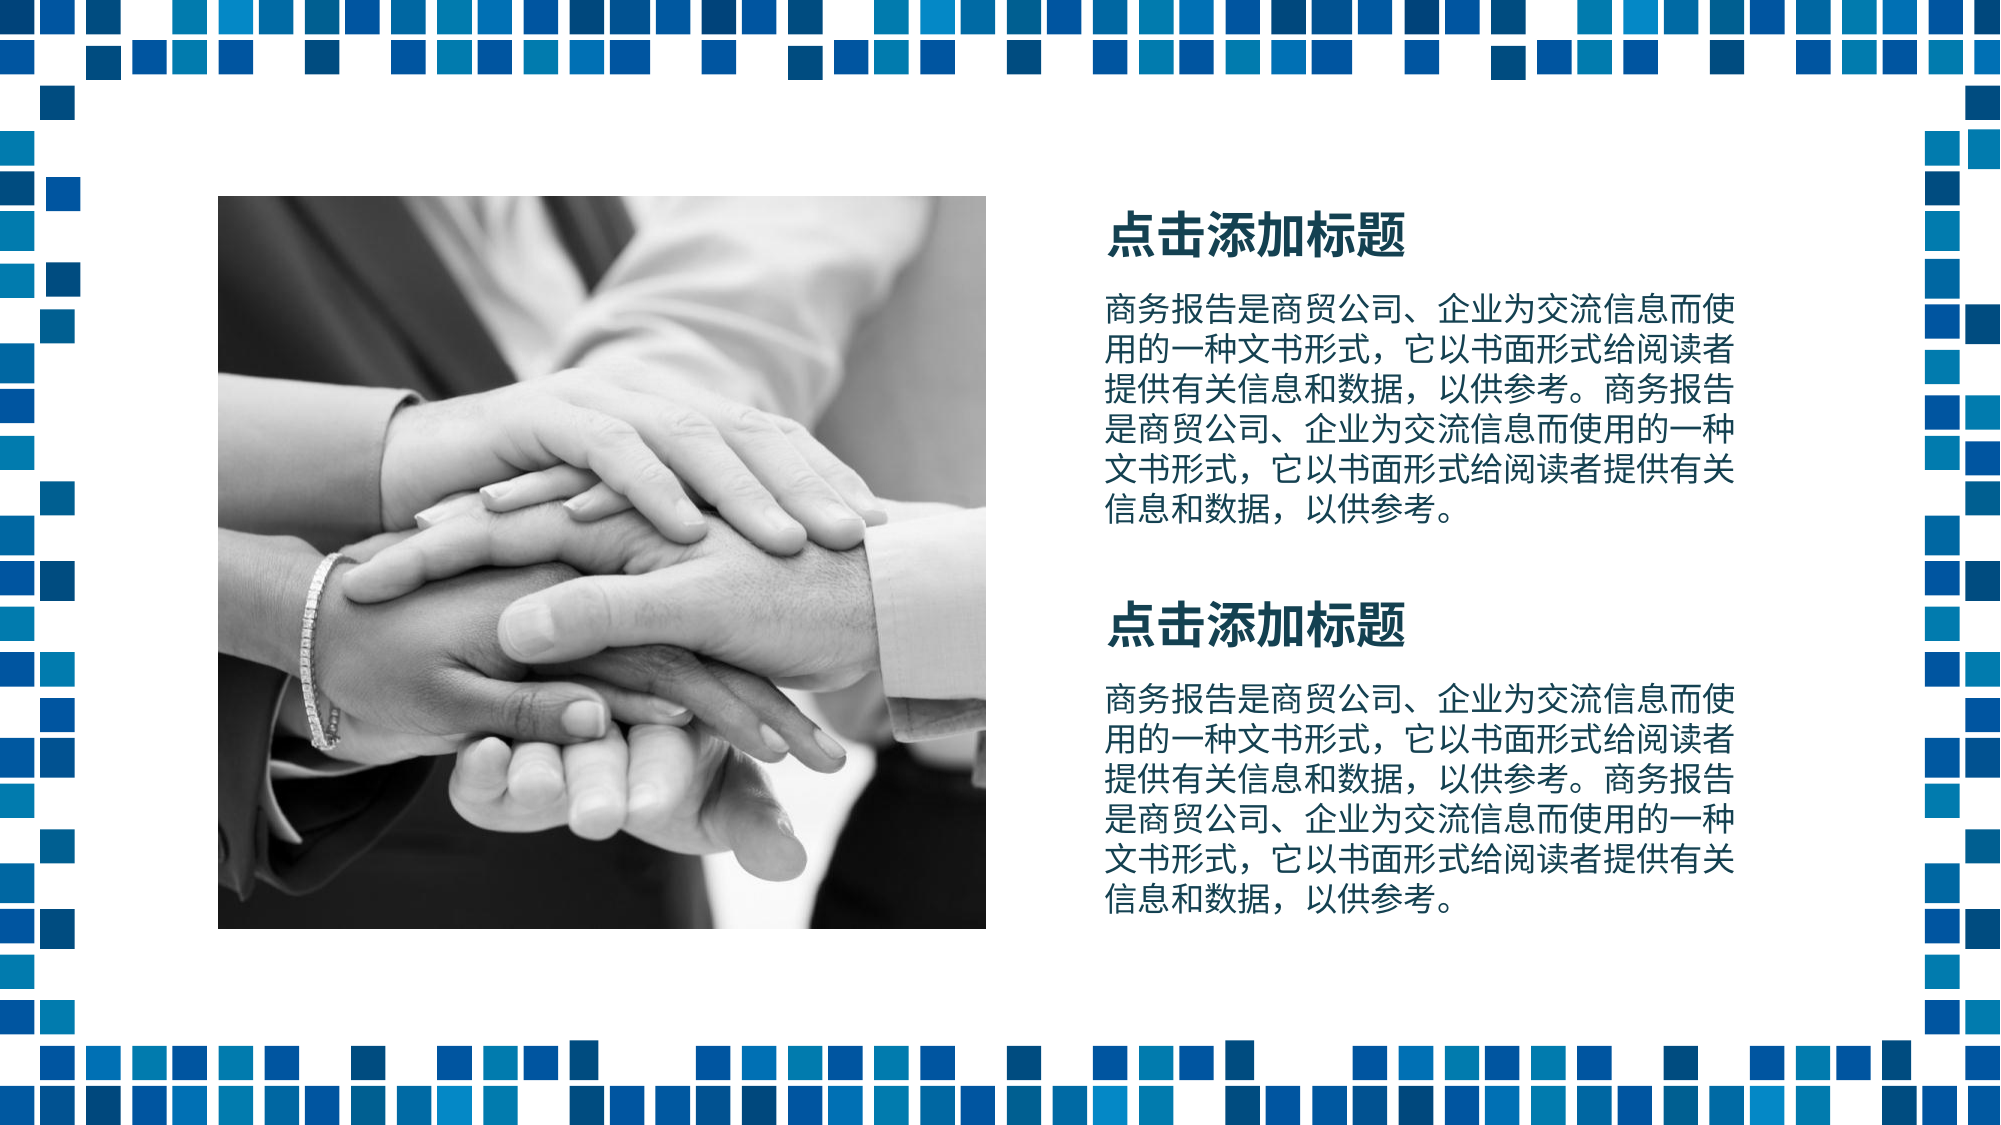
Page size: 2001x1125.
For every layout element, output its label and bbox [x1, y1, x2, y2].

text_box [1965, 1045, 2000, 1081]
text_box [1924, 606, 1960, 641]
text_box [1444, 1045, 1480, 1081]
text_box [1444, 1085, 1480, 1125]
text_box [1924, 435, 1960, 470]
text_box [40, 1045, 75, 1081]
text_box [218, 1045, 254, 1081]
text_box [1357, 0, 1393, 35]
text_box [1491, 0, 1526, 35]
text_box [1965, 441, 2000, 476]
text_box [132, 1085, 167, 1125]
text_box [960, 1085, 995, 1125]
text_box [1882, 40, 1917, 75]
text_box [40, 1000, 75, 1035]
text_box [1922, 1085, 1957, 1125]
text_box [1882, 1040, 1912, 1081]
text_box [1091, 586, 1422, 662]
text_box [40, 561, 75, 601]
text_box [741, 1045, 777, 1081]
text_box [477, 40, 512, 75]
text_box [828, 1045, 863, 1081]
text_box [1836, 1045, 1871, 1081]
text_box [523, 0, 559, 35]
text_box [1537, 40, 1572, 75]
text_box [258, 0, 294, 35]
text_box [172, 1045, 207, 1081]
text_box [1925, 171, 1960, 206]
text_box [609, 40, 651, 75]
text_box [1225, 0, 1260, 35]
text_box [1924, 652, 1960, 687]
text_box [788, 45, 823, 80]
text_box [1924, 561, 1960, 596]
text_box [1663, 1085, 1698, 1125]
text_box [1796, 0, 1831, 35]
text_box [1974, 0, 2000, 35]
text_box [132, 40, 167, 75]
text_box [477, 0, 512, 35]
text_box [0, 954, 35, 989]
text_box [1179, 40, 1214, 75]
text_box [437, 0, 472, 35]
text_box [264, 1085, 300, 1125]
text_box [40, 698, 75, 733]
text_box [351, 1085, 386, 1125]
text_box [0, 211, 35, 251]
text_box [1225, 1040, 1255, 1081]
text_box [1139, 0, 1174, 35]
text_box [1928, 0, 1963, 35]
text_box [920, 40, 955, 75]
text_box [1006, 40, 1042, 75]
text_box [1225, 1085, 1260, 1125]
text_box [0, 863, 35, 904]
text_box [86, 45, 121, 80]
text_box [1925, 211, 1960, 251]
text_box [1092, 40, 1128, 75]
text_box [351, 1045, 386, 1081]
text_box [1139, 40, 1174, 75]
picture [218, 196, 987, 929]
text_box [523, 40, 559, 75]
text_box [1965, 561, 2000, 601]
text_box [172, 40, 207, 75]
text_box [1924, 349, 1960, 385]
text_box [695, 1085, 731, 1125]
text_box [264, 1045, 300, 1081]
text_box [1491, 45, 1526, 80]
text_box [1092, 1045, 1128, 1081]
text_box [1139, 1085, 1174, 1125]
text_box [1842, 0, 1877, 35]
text_box [1965, 698, 2000, 733]
text_box [1006, 0, 1042, 35]
text_box [0, 1085, 35, 1125]
text_box [701, 40, 737, 75]
text_box [1965, 481, 2000, 516]
text_box [0, 171, 35, 206]
text_box [1924, 954, 1960, 989]
text_box [1965, 909, 2000, 949]
text_box [0, 783, 35, 818]
text_box [1709, 1085, 1744, 1125]
text_box [0, 343, 35, 384]
text_box [132, 1045, 167, 1081]
text_box [920, 0, 955, 35]
text_box [218, 0, 254, 35]
text_box [960, 0, 996, 35]
text_box [1046, 0, 1082, 35]
text_box [1663, 0, 1699, 35]
text_box [345, 0, 380, 35]
text_box [1663, 1045, 1698, 1081]
text_box [569, 40, 605, 75]
text_box [1965, 395, 2000, 430]
text_box [788, 1085, 823, 1125]
text_box [1265, 1085, 1301, 1125]
text_box [1924, 515, 1960, 556]
text_box [0, 1000, 35, 1035]
text_box [1924, 131, 1960, 166]
text_box [0, 435, 35, 470]
text_box [437, 40, 472, 75]
text_box [1928, 40, 1963, 75]
text_box [0, 737, 35, 778]
text_box [741, 0, 777, 35]
text_box [0, 263, 35, 298]
text_box [1311, 40, 1353, 75]
text_box [40, 85, 75, 120]
text_box [1531, 1085, 1566, 1125]
text_box [523, 1045, 559, 1081]
text_box [609, 1085, 645, 1125]
text_box [1974, 40, 2000, 75]
text_box [1968, 129, 2000, 170]
text_box [218, 40, 254, 75]
text_box [172, 1085, 207, 1125]
text_box [437, 1085, 472, 1125]
text_box [86, 0, 121, 35]
text_box [1271, 0, 1306, 35]
text_box [0, 515, 35, 556]
text_box [304, 40, 340, 75]
text_box [0, 388, 35, 424]
text_box [483, 1045, 518, 1081]
text_box [1445, 0, 1480, 35]
text_box [1795, 1085, 1831, 1125]
text_box [695, 1045, 731, 1081]
text_box [1352, 1045, 1388, 1081]
text_box [1052, 1085, 1088, 1125]
text_box [1577, 1085, 1612, 1125]
text_box [40, 829, 75, 864]
text_box [1749, 1045, 1785, 1081]
text_box [46, 262, 81, 297]
text_box [304, 0, 340, 35]
text_box [1709, 0, 1745, 35]
text_box [0, 908, 35, 944]
text_box [1271, 40, 1306, 75]
text_box [40, 652, 75, 687]
text_box [304, 1085, 340, 1125]
text_box [655, 1085, 691, 1125]
text_box [1006, 1045, 1042, 1081]
text_box [86, 1045, 121, 1081]
text_box [1311, 0, 1353, 35]
text_box [0, 40, 35, 75]
text_box [0, 652, 35, 687]
text_box [1965, 737, 2000, 778]
text_box [1404, 40, 1440, 75]
text_box [655, 0, 691, 35]
text_box [1924, 395, 1960, 430]
text_box [834, 40, 869, 75]
text_box [1623, 0, 1658, 35]
text_box [1924, 908, 1960, 944]
text_box [1965, 304, 2000, 345]
text_box [1796, 40, 1831, 75]
text_box [1882, 1085, 1917, 1125]
text_box [788, 1045, 823, 1081]
text_box [391, 40, 426, 75]
text_box [1577, 1045, 1612, 1081]
text_box [741, 1085, 777, 1125]
text_box [1749, 1085, 1785, 1125]
text_box [1179, 0, 1214, 35]
text_box [1965, 829, 2000, 864]
text_box [1842, 40, 1877, 75]
text_box [1484, 1085, 1520, 1125]
text_box [437, 1045, 472, 1081]
text_box [483, 1085, 518, 1125]
text_box [1531, 1045, 1566, 1081]
text_box [1312, 1085, 1347, 1125]
text_box [1749, 0, 1785, 35]
text_box [1139, 1045, 1174, 1081]
text_box [920, 1045, 955, 1081]
text_box [1090, 280, 1756, 536]
text_box [1006, 1085, 1042, 1125]
text_box [1179, 1045, 1214, 1081]
text_box [1404, 0, 1440, 35]
text_box [396, 1085, 432, 1125]
text_box [1092, 0, 1128, 35]
text_box [1092, 1085, 1128, 1125]
text_box [40, 309, 75, 344]
text_box [40, 737, 75, 778]
text_box [1484, 1045, 1520, 1081]
text_box [1965, 85, 2000, 120]
text_box [1924, 783, 1960, 818]
text_box [172, 0, 207, 35]
text_box [1398, 1085, 1434, 1125]
text_box [828, 1085, 863, 1125]
text_box [0, 561, 35, 596]
text_box [1795, 1045, 1831, 1081]
text_box [1924, 863, 1960, 904]
text_box [874, 1045, 909, 1081]
text_box [1090, 670, 1756, 925]
text_box [1091, 196, 1422, 272]
text_box [874, 0, 909, 35]
text_box [1225, 40, 1260, 75]
text_box [0, 131, 35, 166]
text_box [1924, 304, 1960, 339]
text_box [609, 0, 651, 35]
text_box [1924, 258, 1960, 299]
text_box [874, 40, 909, 75]
text_box [1398, 1045, 1434, 1081]
text_box [788, 0, 823, 35]
text_box [569, 1085, 605, 1125]
text_box [1577, 0, 1612, 35]
text_box [1617, 1085, 1652, 1125]
text_box [569, 0, 605, 35]
text_box [1965, 1000, 2000, 1035]
text_box [1882, 0, 1917, 35]
text_box [1965, 652, 2000, 687]
text_box [0, 0, 35, 35]
text_box [1709, 40, 1745, 75]
text_box [86, 1085, 121, 1125]
text_box [40, 1085, 75, 1125]
text_box [40, 909, 75, 949]
text_box [1924, 1000, 1960, 1035]
text_box [1968, 1085, 2000, 1125]
text_box [569, 1040, 599, 1081]
text_box [0, 606, 35, 641]
text_box [218, 1085, 254, 1125]
text_box [40, 0, 75, 35]
text_box [40, 481, 75, 516]
text_box [1577, 40, 1612, 75]
text_box [1924, 737, 1960, 778]
text_box [1623, 40, 1658, 75]
text_box [391, 0, 426, 35]
text_box [701, 0, 737, 35]
text_box [1352, 1085, 1388, 1125]
text_box [46, 177, 81, 212]
text_box [874, 1085, 909, 1125]
text_box [920, 1085, 955, 1125]
